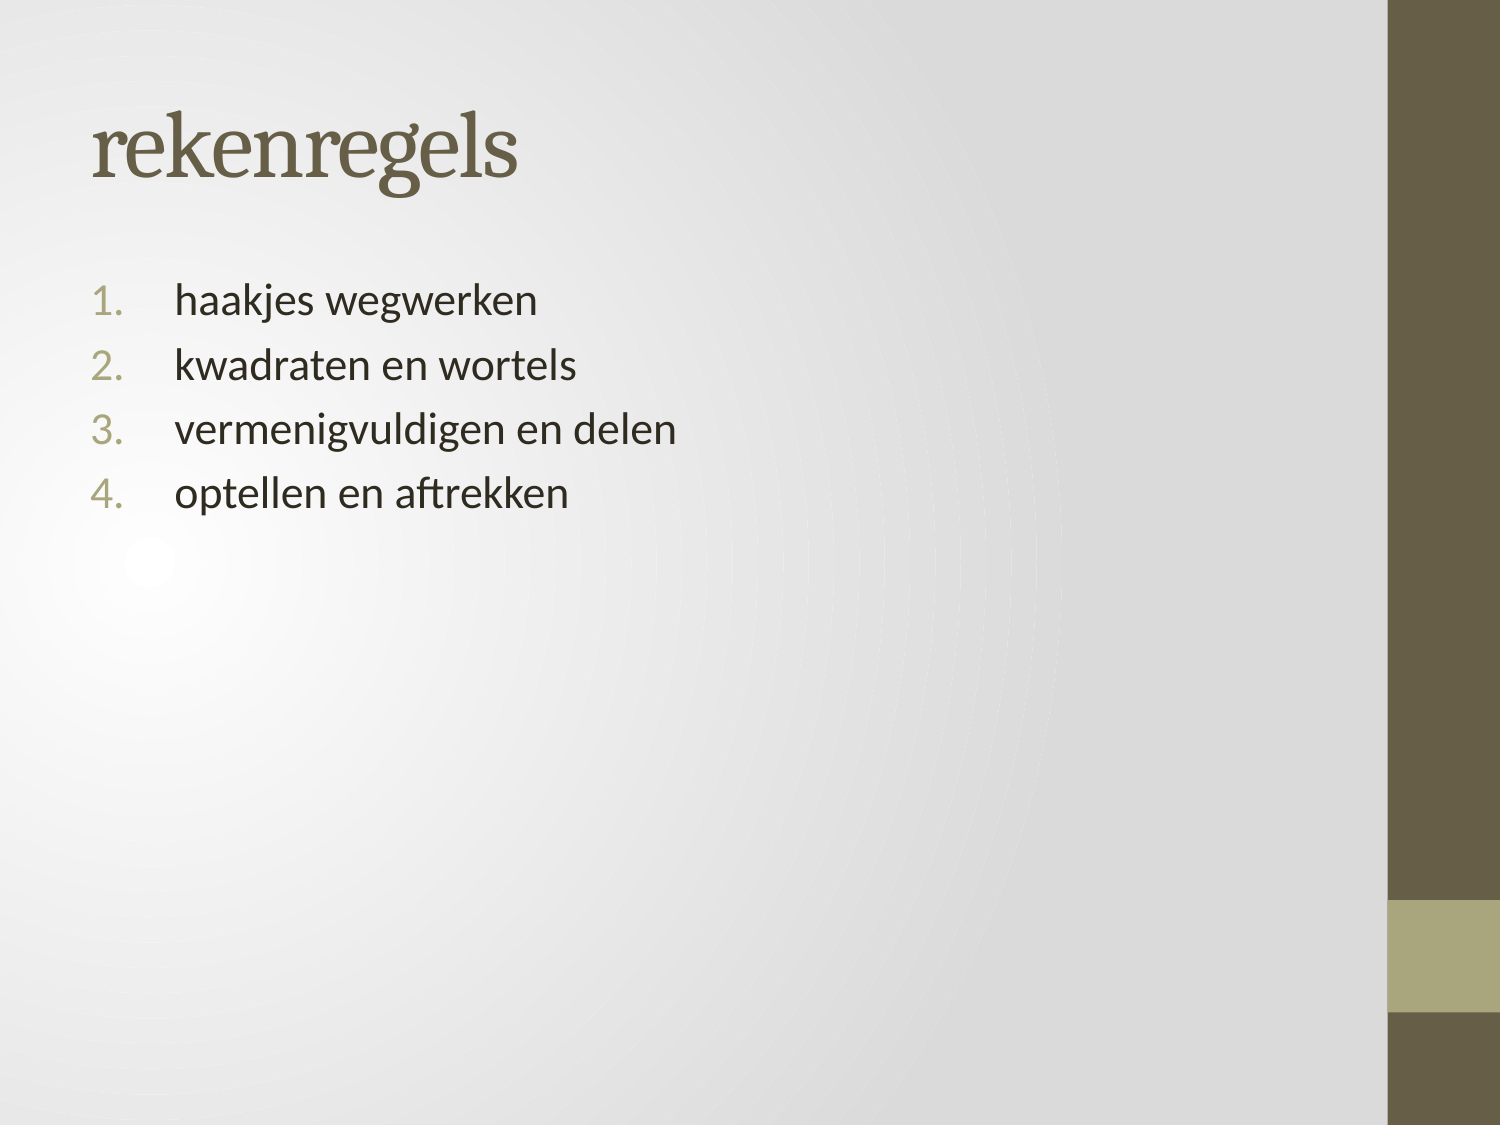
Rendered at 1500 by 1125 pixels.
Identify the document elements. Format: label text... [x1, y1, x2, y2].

list haakjes wegwerken kwadraten en wortels vermenigvuldigen en delen optellen en aftrekken [75, 262, 1325, 1050]
title rekenregels [75, 45, 1325, 233]
